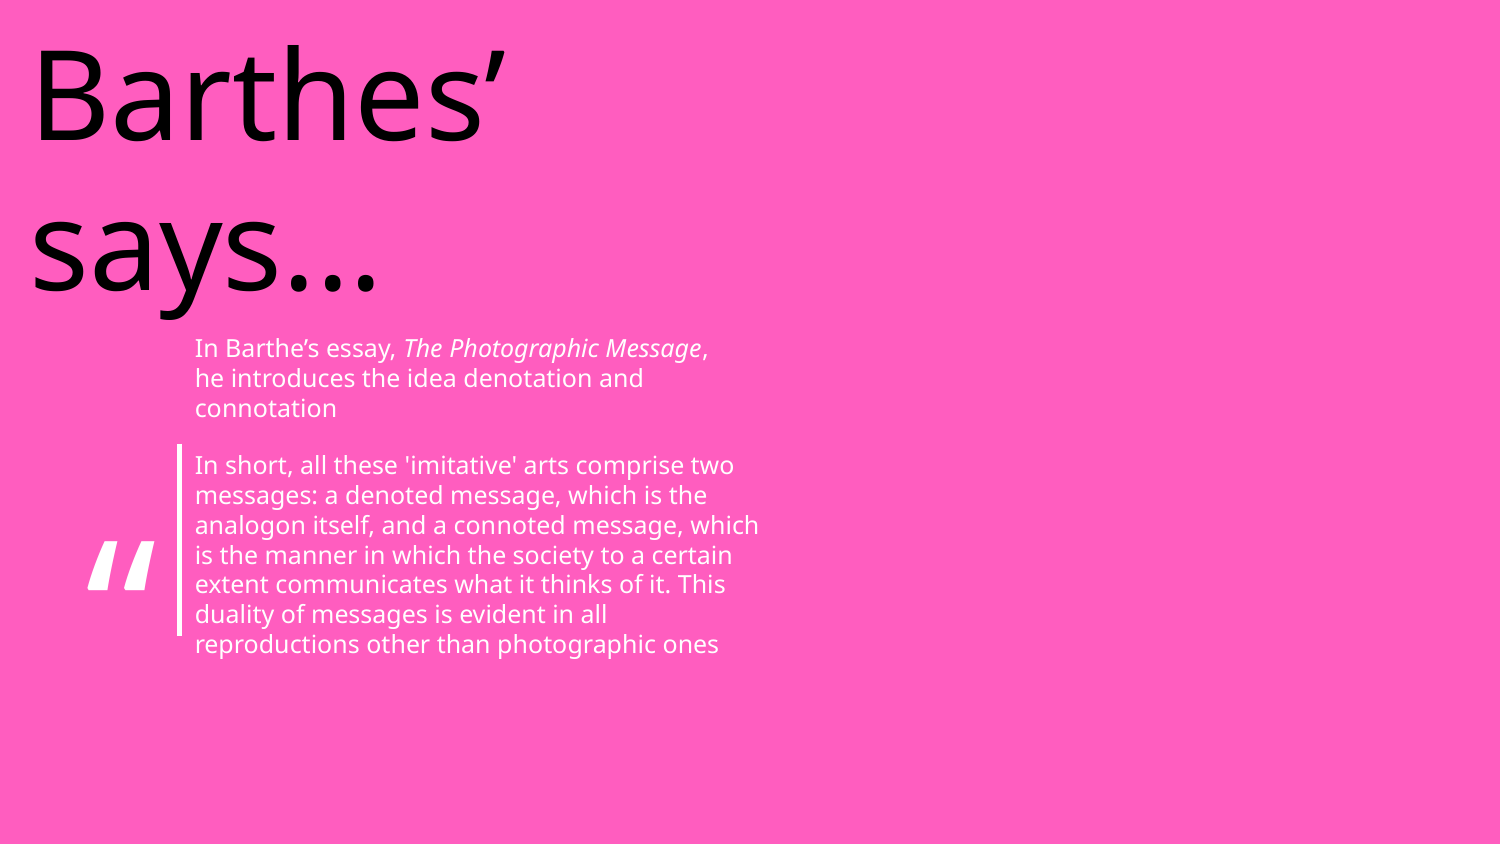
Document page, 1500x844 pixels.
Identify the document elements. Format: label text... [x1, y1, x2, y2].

text_box In Barthe’s essay, The Photographic Message, he introduces the idea denotation and connotation [179, 317, 731, 415]
text_box Barthes’ says... [14, 0, 831, 182]
text_box “ [70, 469, 170, 610]
text_box In short, all these 'imitative' arts comprise two messages: a denoted message, which is the analogon itself, and a con­noted message, which is the manner in which the society to a certain extent communicates what it thinks of it. This duality of messages is evident in all reproductions other than photographic ones [179, 434, 777, 697]
